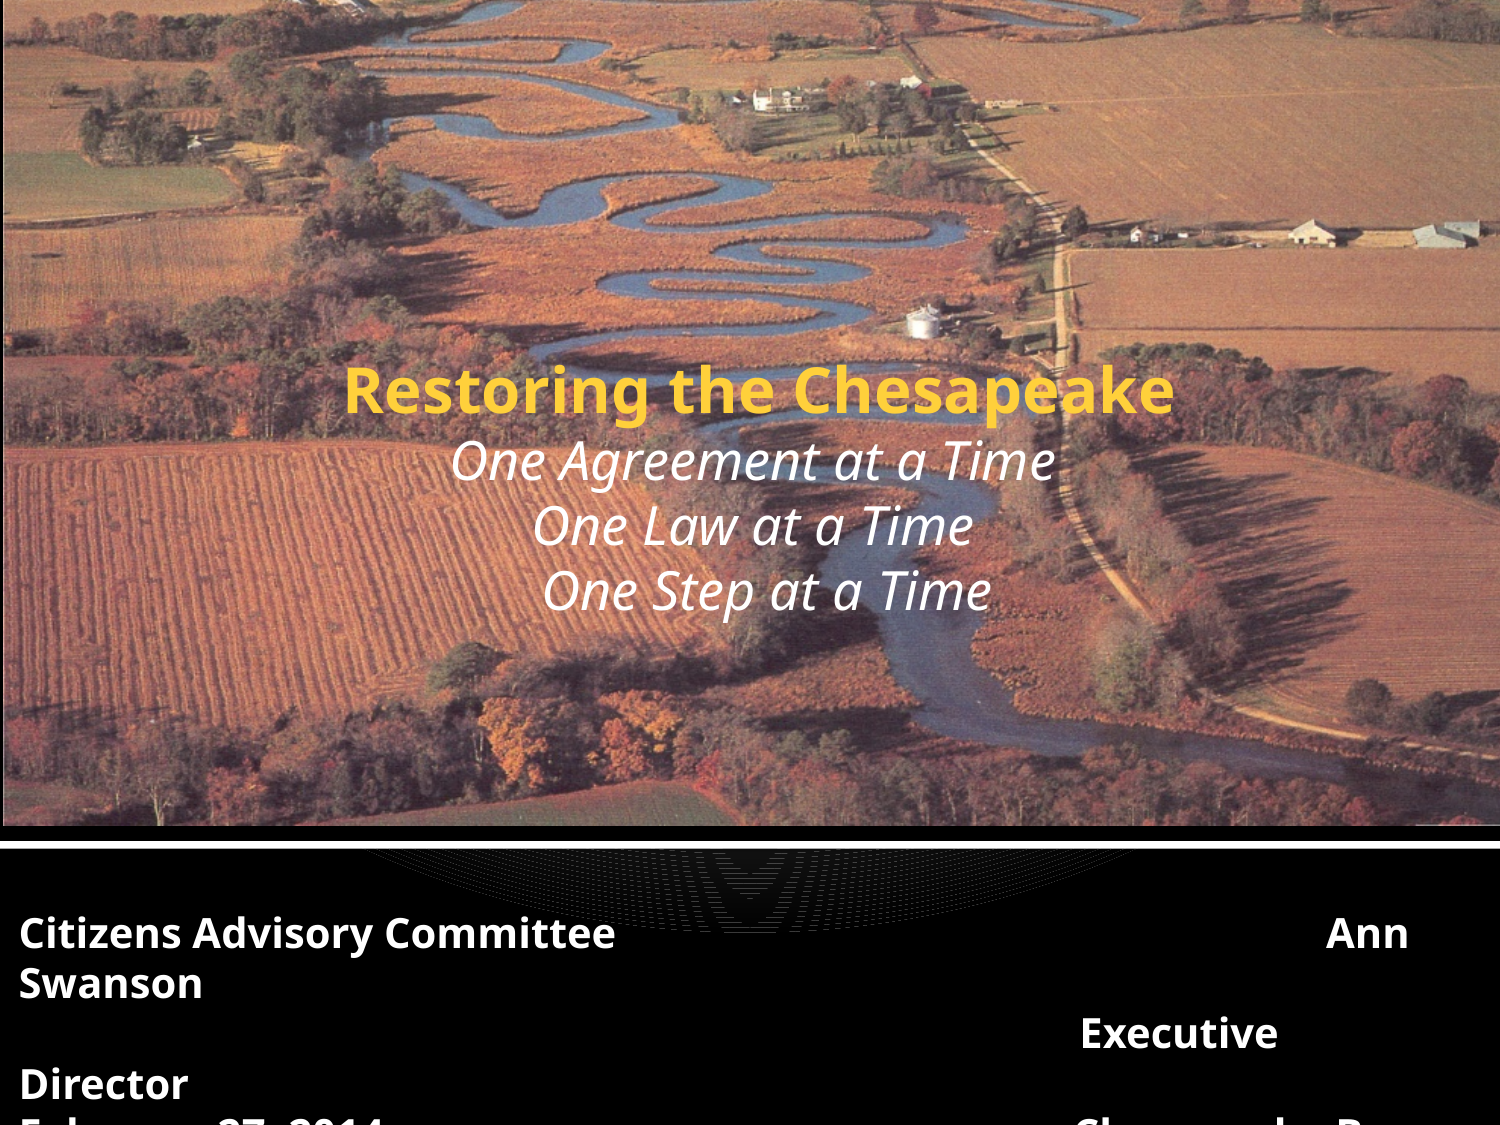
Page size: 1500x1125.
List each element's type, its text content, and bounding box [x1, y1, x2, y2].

text_box Citizens Advisory Committee Ann Swanson Executive Director February 27, 2014 Chesapeake Bay Commission [3, 899, 1454, 1125]
picture [3, 0, 1500, 875]
